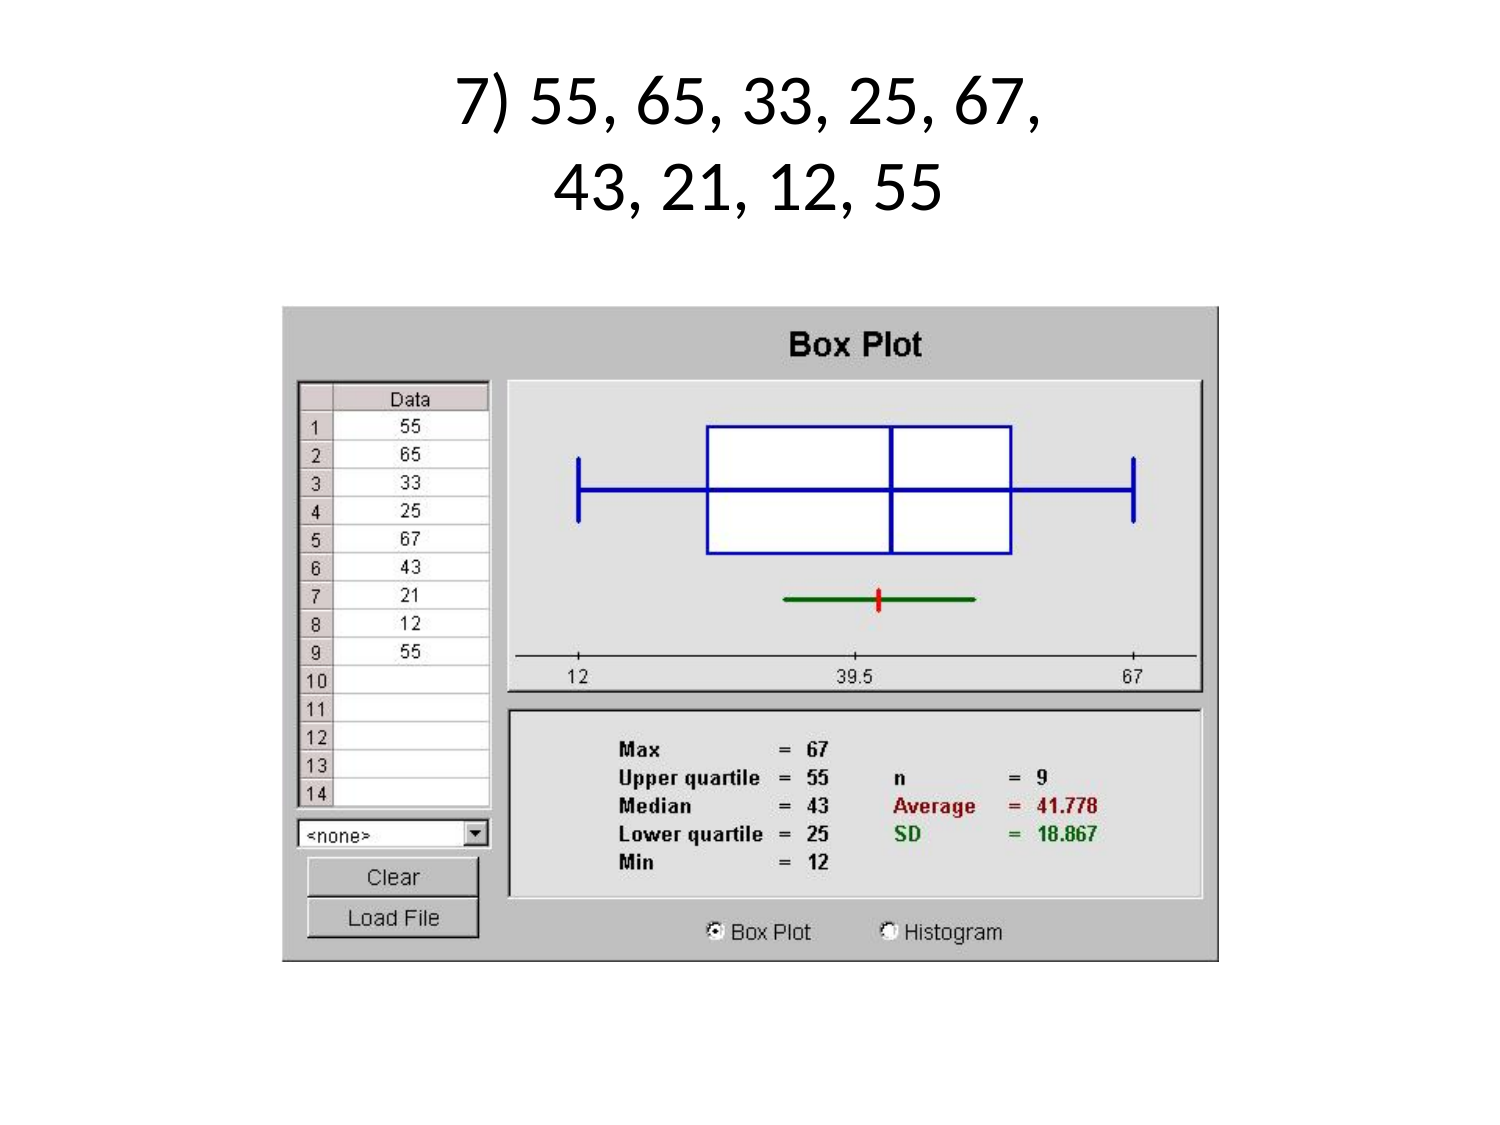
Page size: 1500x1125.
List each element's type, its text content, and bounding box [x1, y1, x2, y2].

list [281, 305, 1219, 963]
title 7) 55, 65, 33, 25, 67, 43, 21, 12, 55 [75, 45, 1425, 233]
